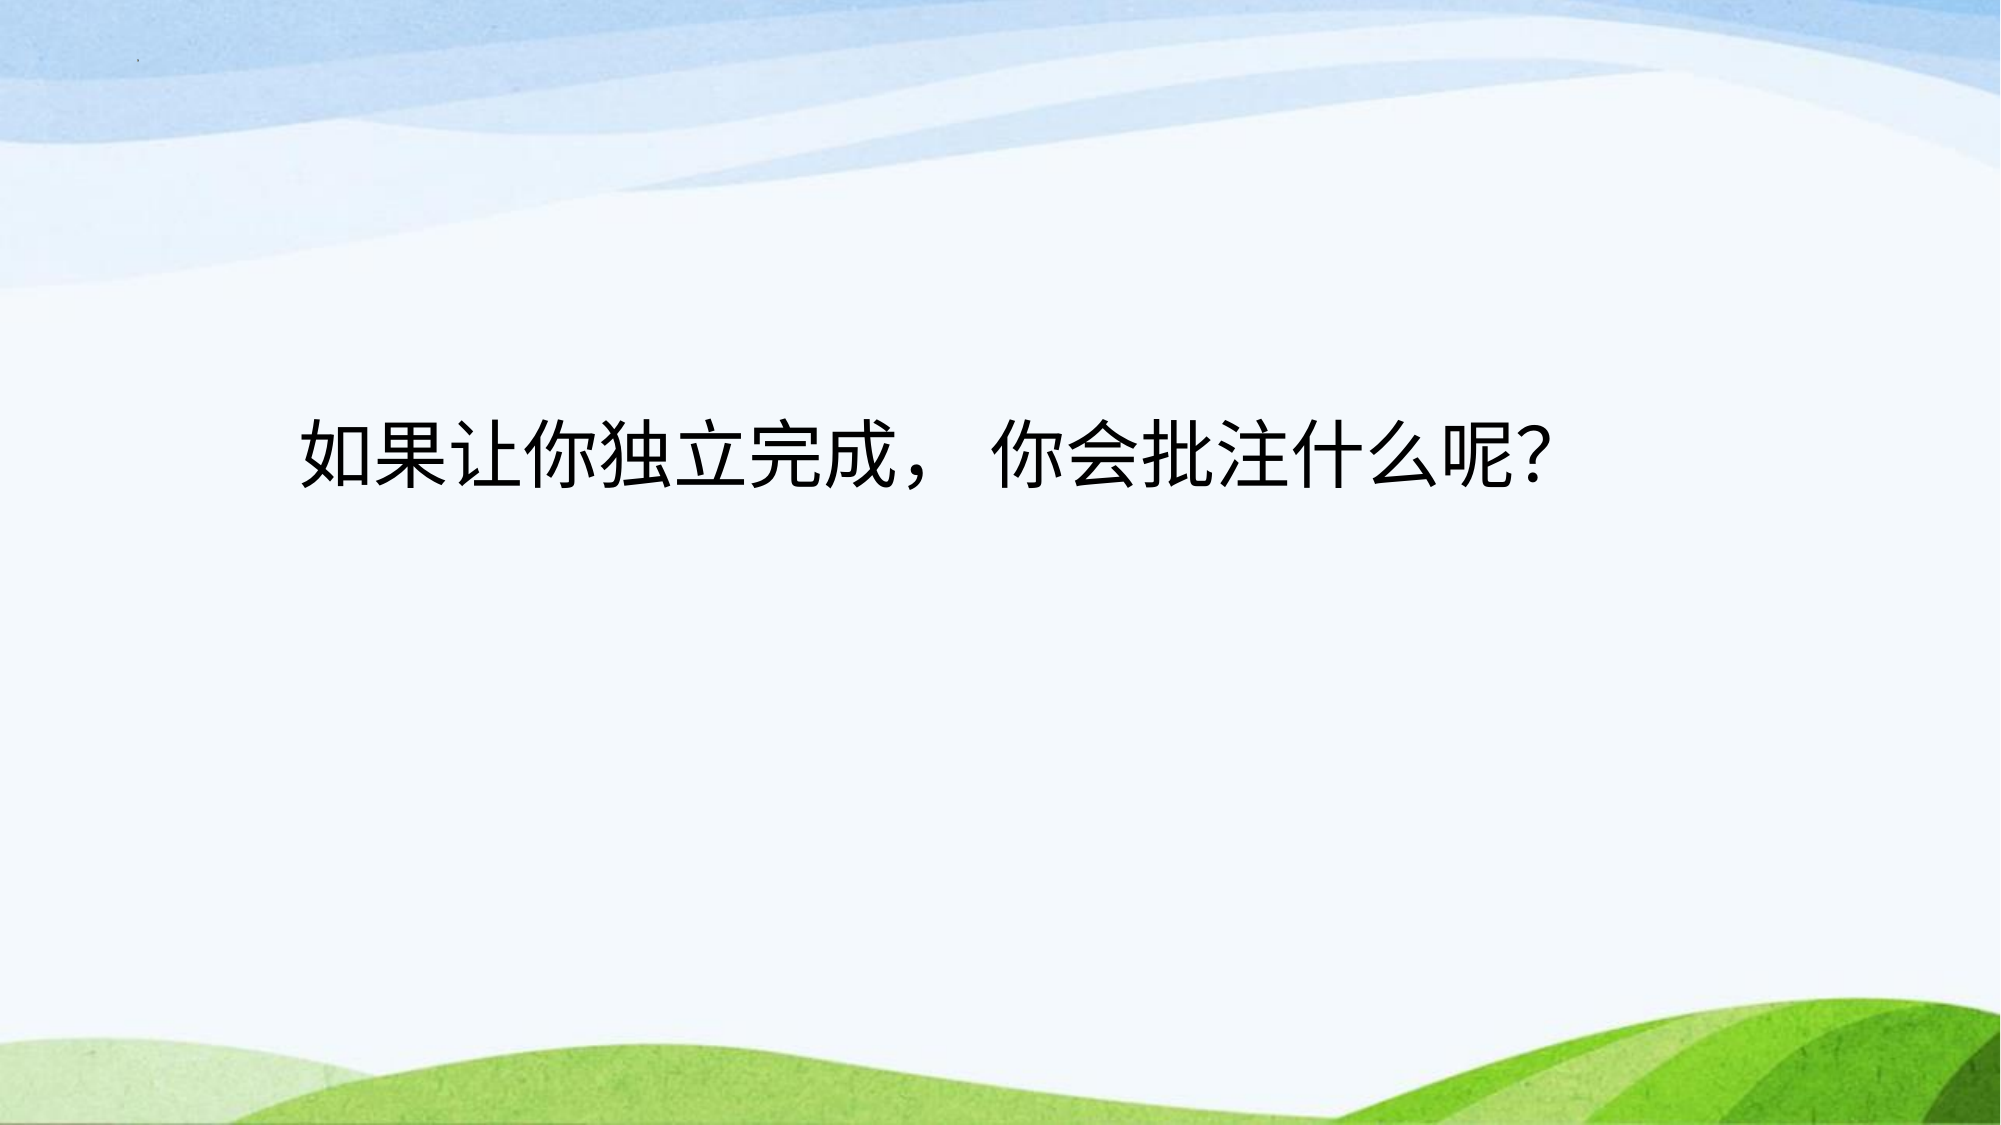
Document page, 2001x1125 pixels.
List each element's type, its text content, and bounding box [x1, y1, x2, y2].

text_box 如果让你独立完成， 你会批注什么呢？ [283, 355, 1900, 506]
picture [0, 0, 2001, 1125]
